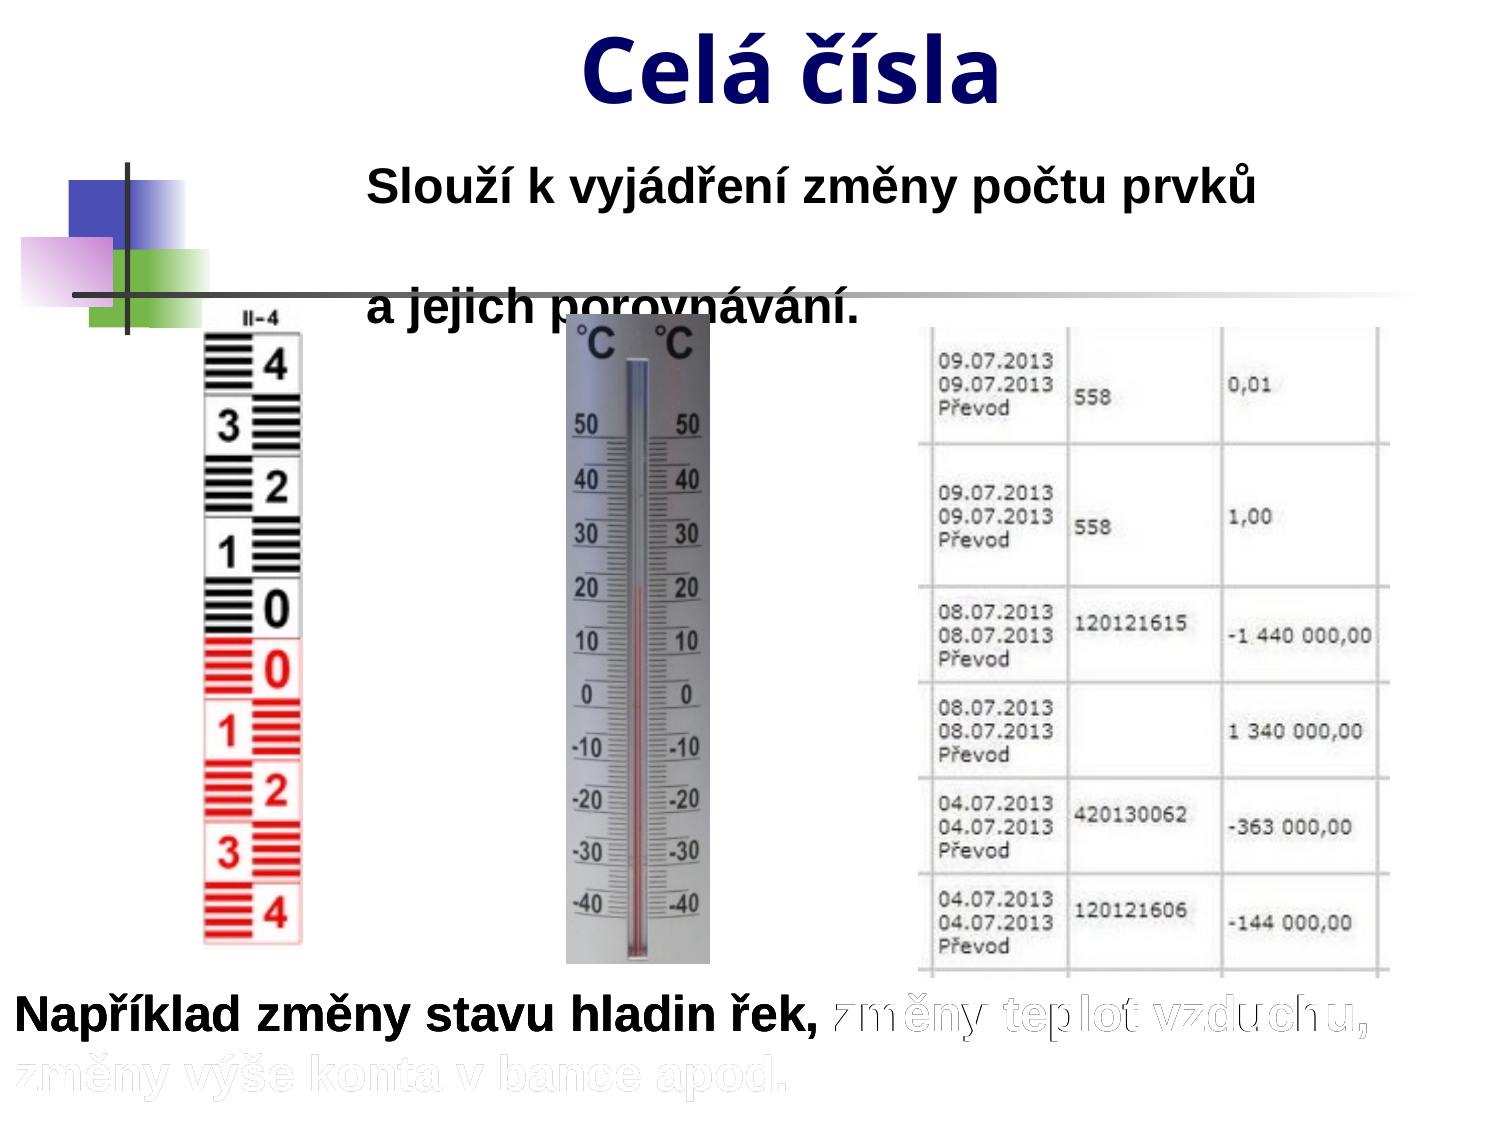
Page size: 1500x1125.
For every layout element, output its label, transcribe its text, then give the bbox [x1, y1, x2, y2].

title Celá čísla [324, 20, 1260, 130]
picture [566, 313, 710, 965]
picture [918, 327, 1390, 978]
text_box Například změny stavu hladin řek, změny teplot vzduchu, změny výše konta v bance apod. [0, 974, 1500, 1110]
picture [202, 299, 303, 950]
text_box Slouží k vyjádření změny počtu prvků a jejich porovnávání. [351, 146, 1285, 341]
